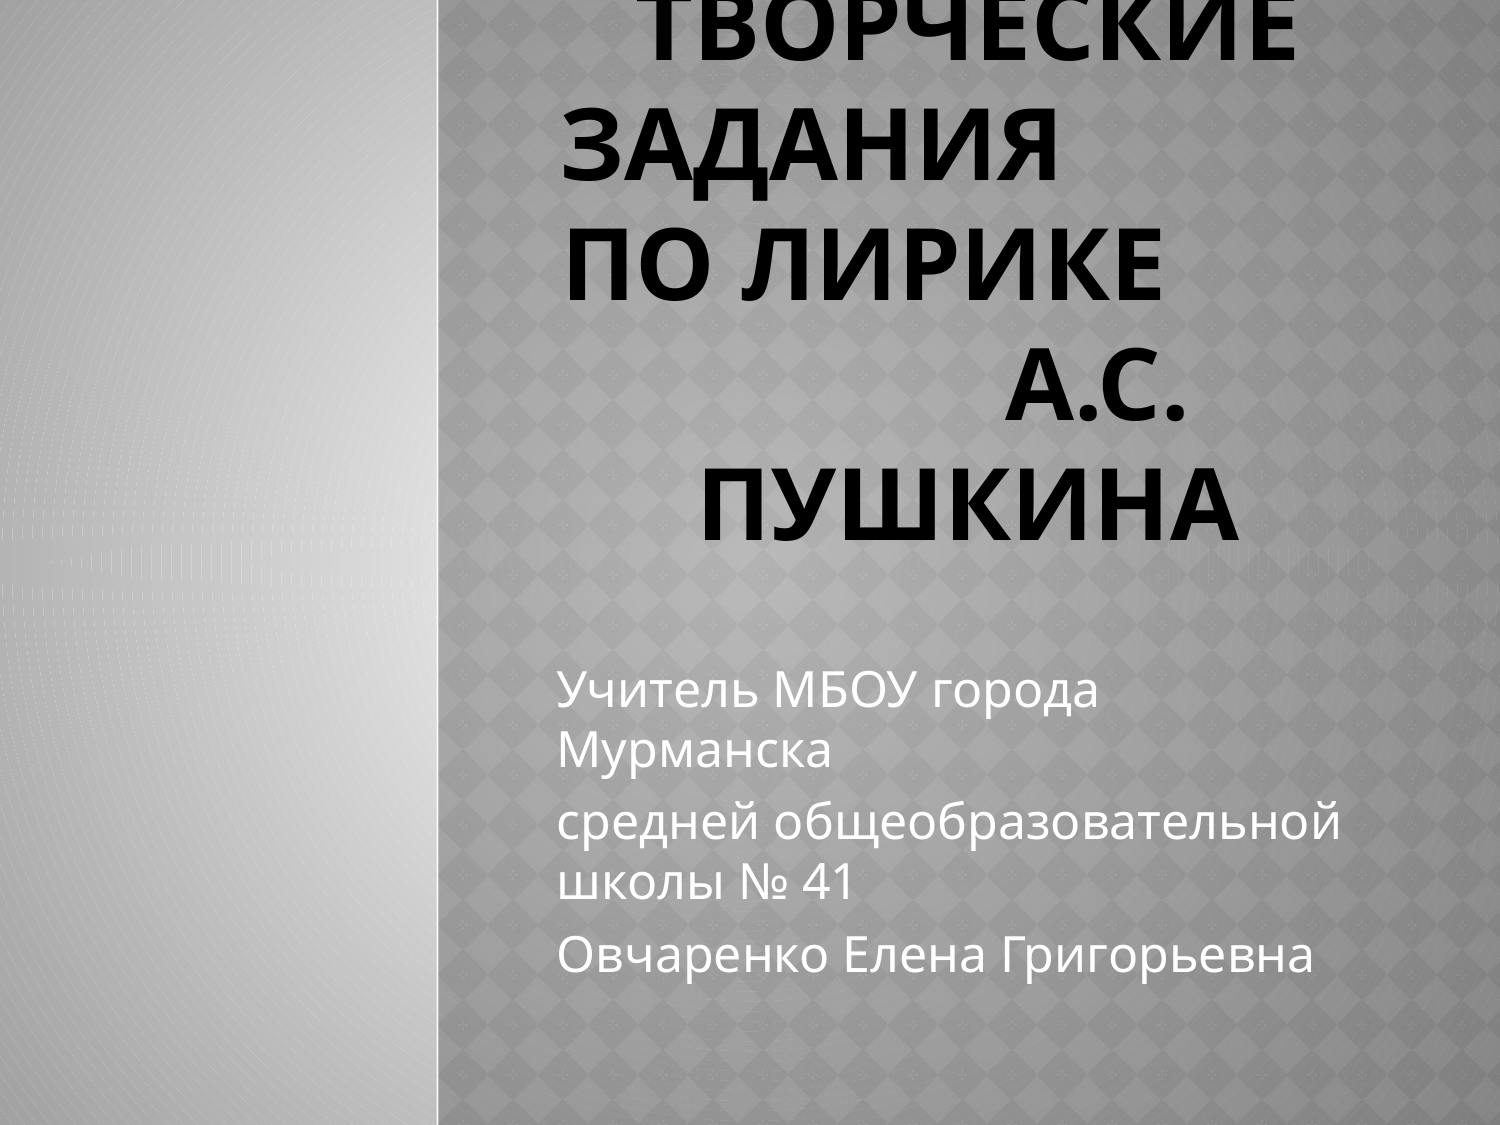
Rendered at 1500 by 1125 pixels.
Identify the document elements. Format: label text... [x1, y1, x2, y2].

subtitle Учитель МБОУ города Мурманска средней общеобразовательной школы № 41 Овчаренко Елена Григорьевна [549, 656, 1389, 894]
title Творческие задания по лирике А.С. Пушкина [549, 90, 1387, 561]
